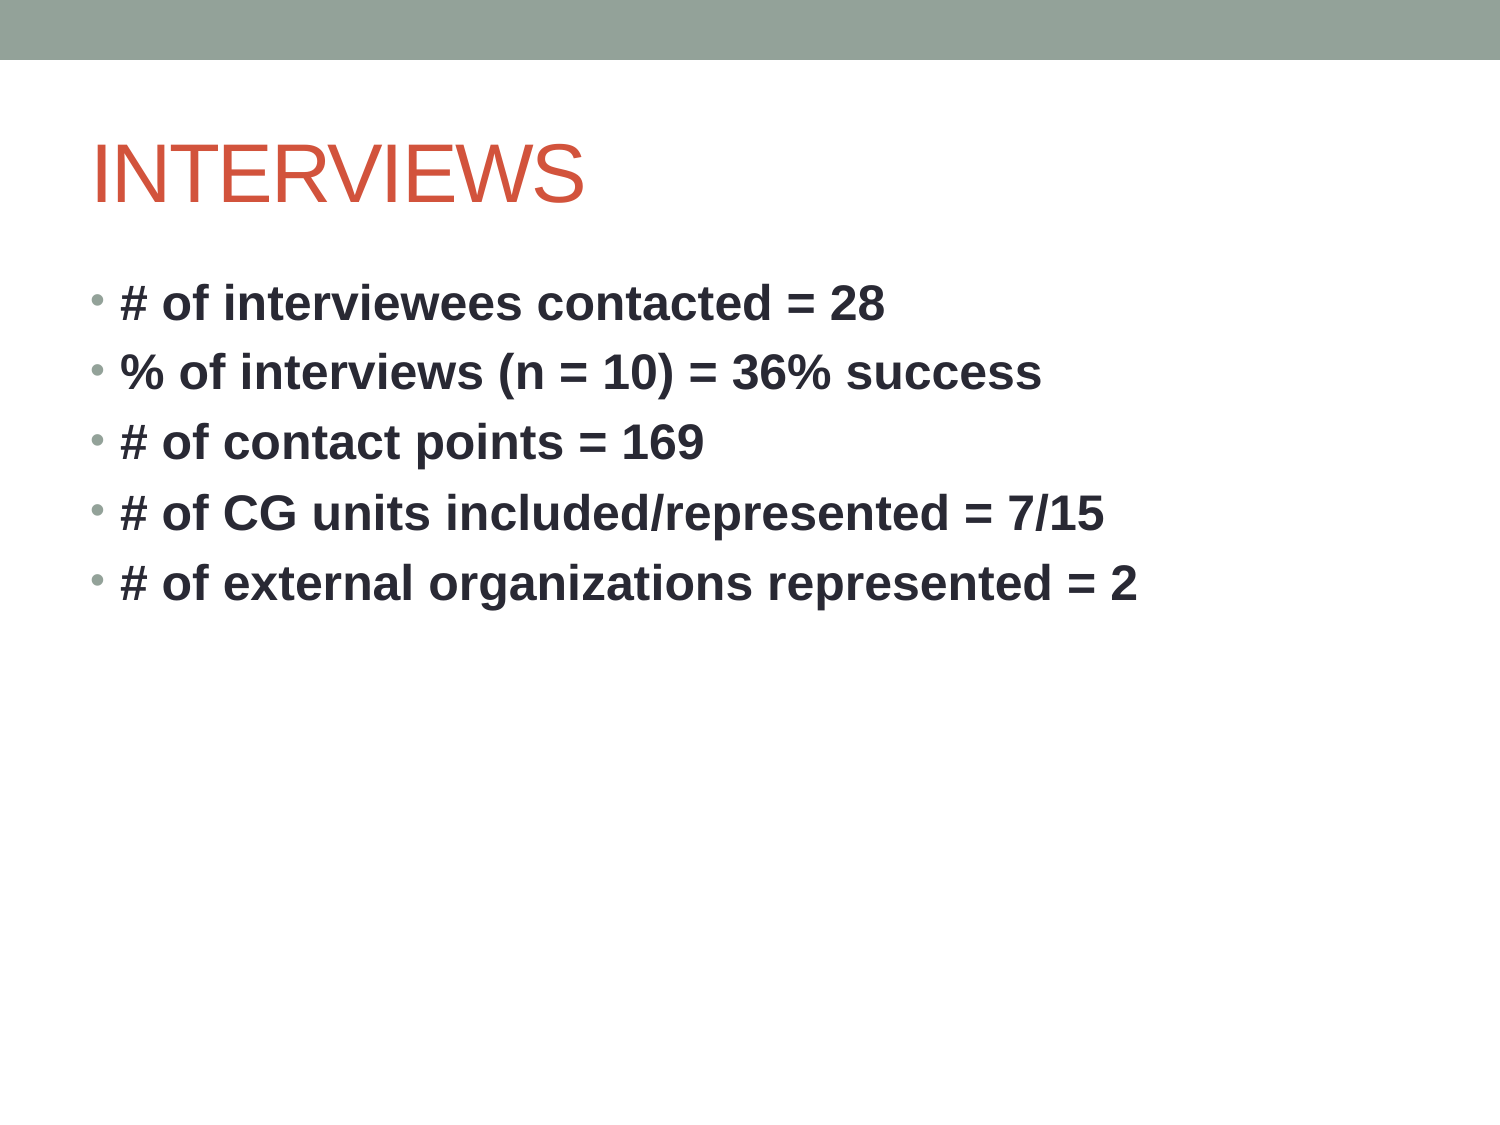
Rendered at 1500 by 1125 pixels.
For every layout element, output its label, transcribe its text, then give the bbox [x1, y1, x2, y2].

title INTERVIEWS [75, 87, 1425, 250]
list # of interviewees contacted = 28 % of interviews (n = 10) = 36% success # of contact points = 169 # of CG units included/represented = 7/15 # of external organizations represented = 2 [75, 262, 1425, 1063]
